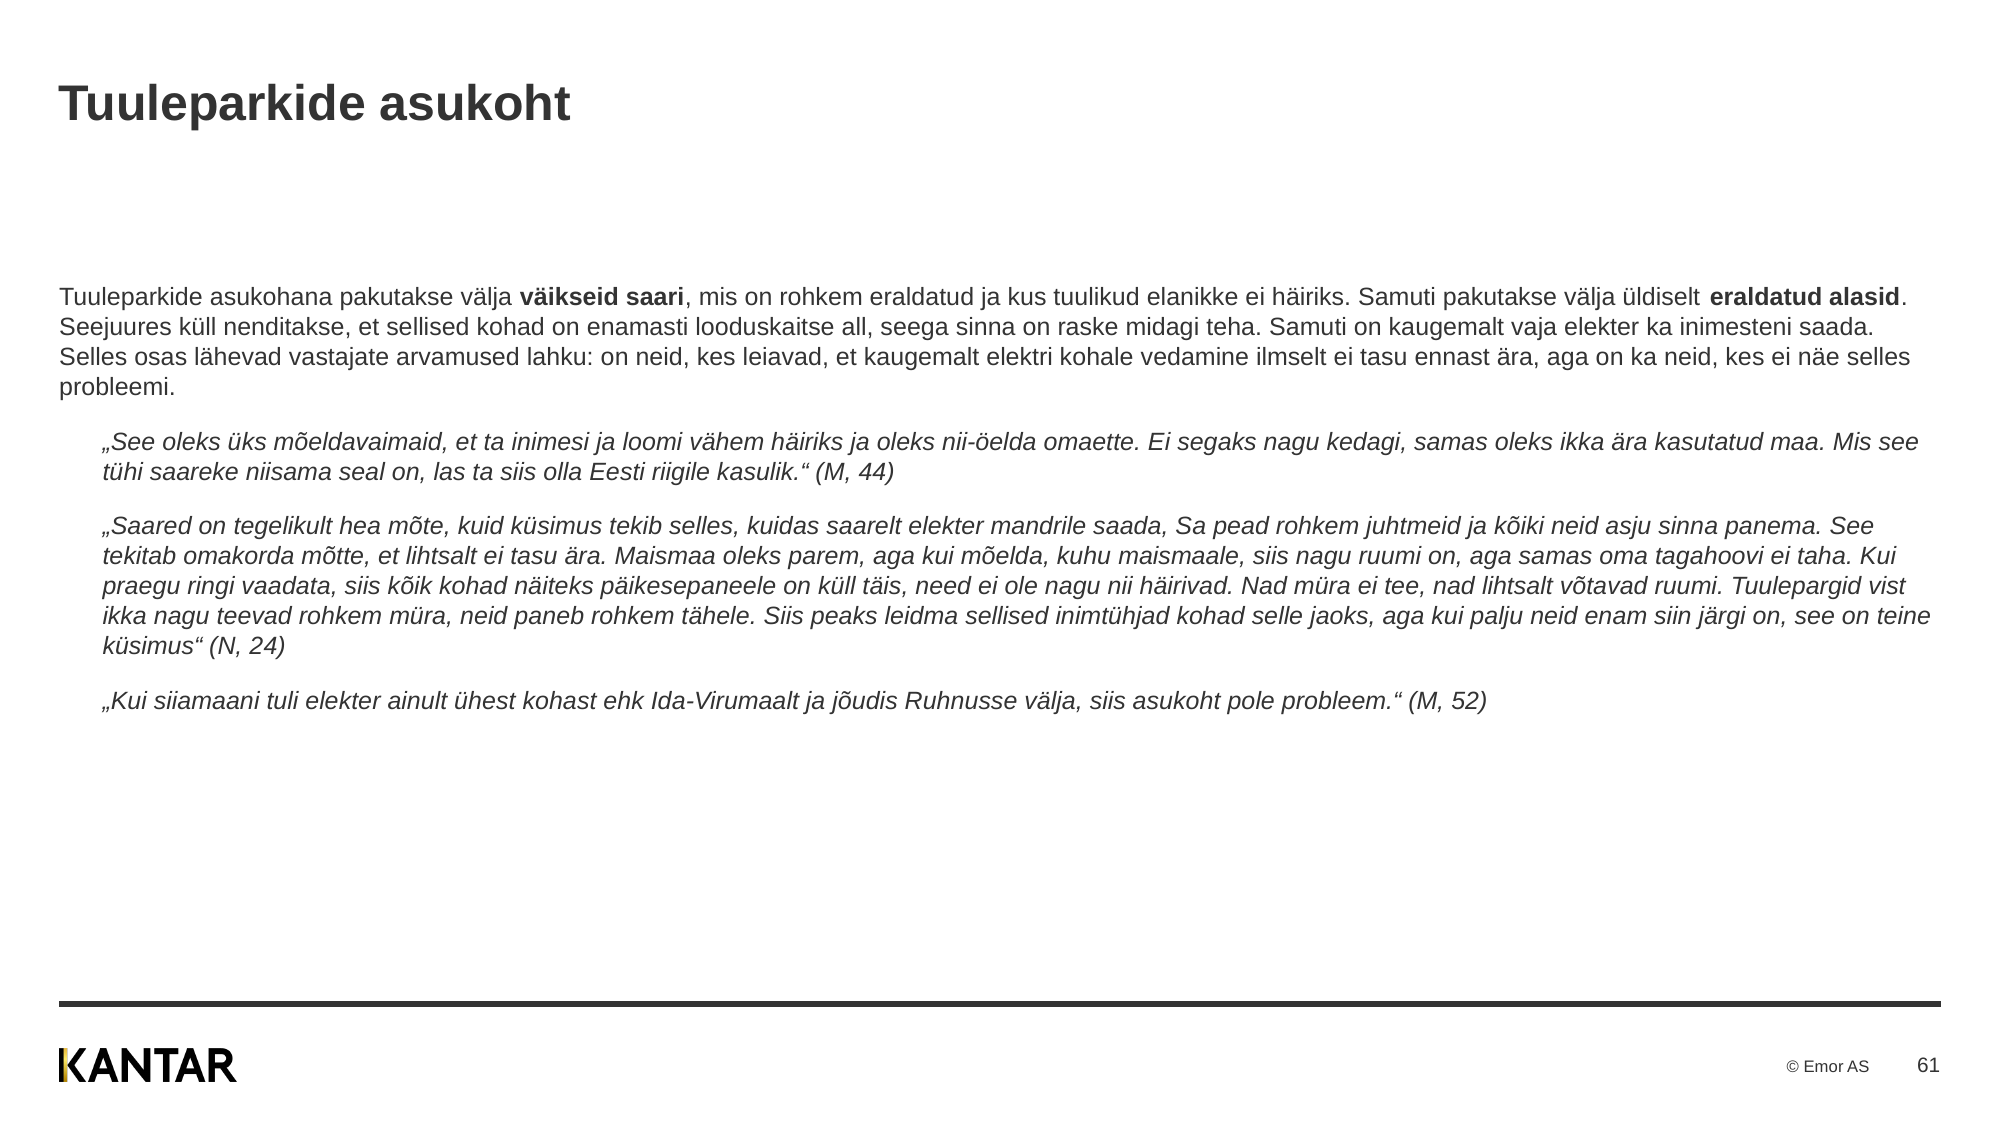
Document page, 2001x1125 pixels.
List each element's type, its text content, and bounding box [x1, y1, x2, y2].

slide_number 61 [1780, 1048, 1941, 1081]
title Tuuleparkide asukoht [59, 70, 1941, 137]
list Tuuleparkide asukohana pakutakse välja väikseid saari, mis on rohkem eraldatud ja kus tuulikud elanikke ei häiriks. Samuti pakutakse välja üldiselt eraldatud alasid. Seejuures küll nenditakse, et sellised kohad on enamasti looduskaitse all, seega sinna on raske midagi teha. Samuti on kaugemalt vaja elekter ka inimesteni saada. Selles osas lähevad vastajate arvamused lahku: on neid, kes leiavad, et kaugemalt elektri kohale vedamine ilmselt ei tasu ennast ära, aga on ka neid, kes ei näe selles probleemi. „See oleks üks mõeldavaimaid, et ta inimesi ja loomi vähem häiriks ja oleks nii-öelda omaette. Ei segaks nagu kedagi, samas oleks ikka ära kasutatud maa. Mis see tühi saareke niisama seal on, las ta siis olla Eesti riigile kasulik.“ (M, 44) „Saared on tegelikult hea mõte, kuid küsimus tekib selles, kuidas saarelt elekter mandrile saada, Sa pead rohkem juhtmeid ja kõiki neid asju sinna panema. See tekitab omakorda mõtte, et lihtsalt ei tasu ära. Maismaa oleks parem, aga kui mõelda, kuhu maismaale, siis nagu ruumi on, aga samas oma tagahoovi ei taha. Kui praegu ringi vaadata, siis kõik kohad näiteks päikesepaneele on küll täis, need ei ole nagu nii häirivad. Nad müra ei tee, nad lihtsalt võtavad ruumi. Tuulepargid vist ikka nagu teevad rohkem müra, neid paneb rohkem tähele. Siis peaks leidma sellised inimtühjad kohad selle jaoks, aga kui palju neid enam siin järgi on, see on teine küsimus“ (N, 24) „Kui siiamaani tuli elekter ainult ühest kohast ehk Ida-Virumaalt ja jõudis Ruhnusse välja, siis asukoht pole probleem.“ (M, 52) [59, 280, 1940, 937]
picture [59, 1048, 237, 1082]
